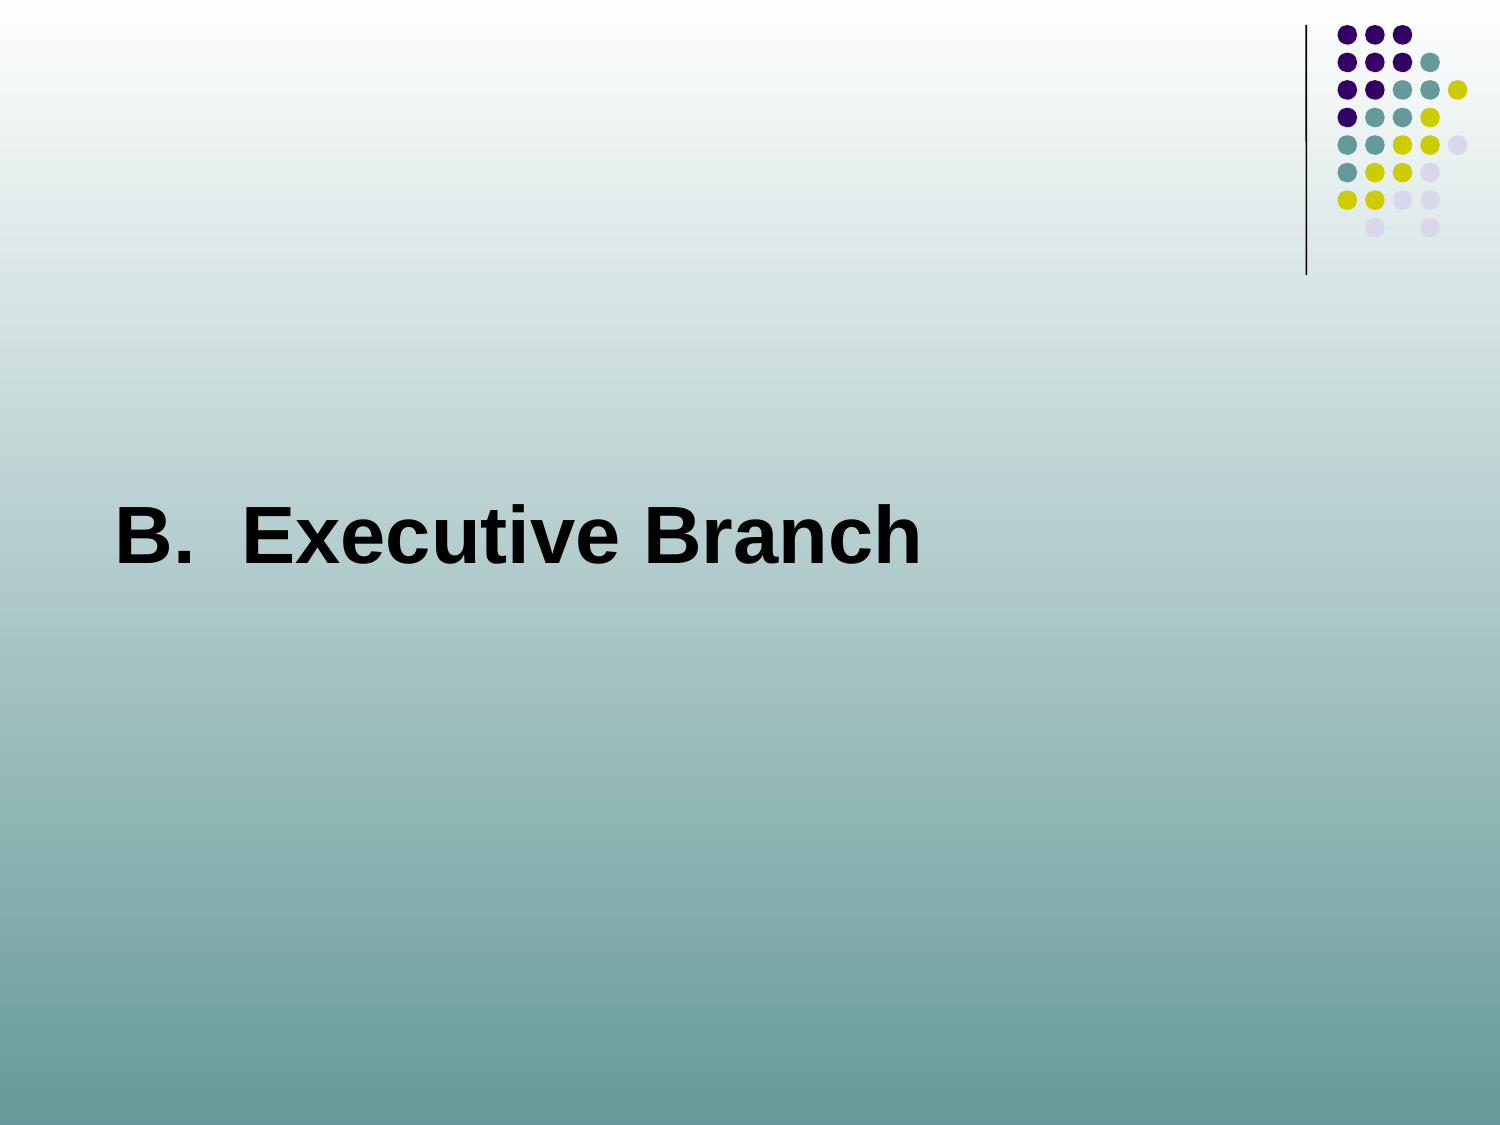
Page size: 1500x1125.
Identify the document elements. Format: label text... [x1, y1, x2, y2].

title B. Executive Branch [99, 375, 1338, 588]
